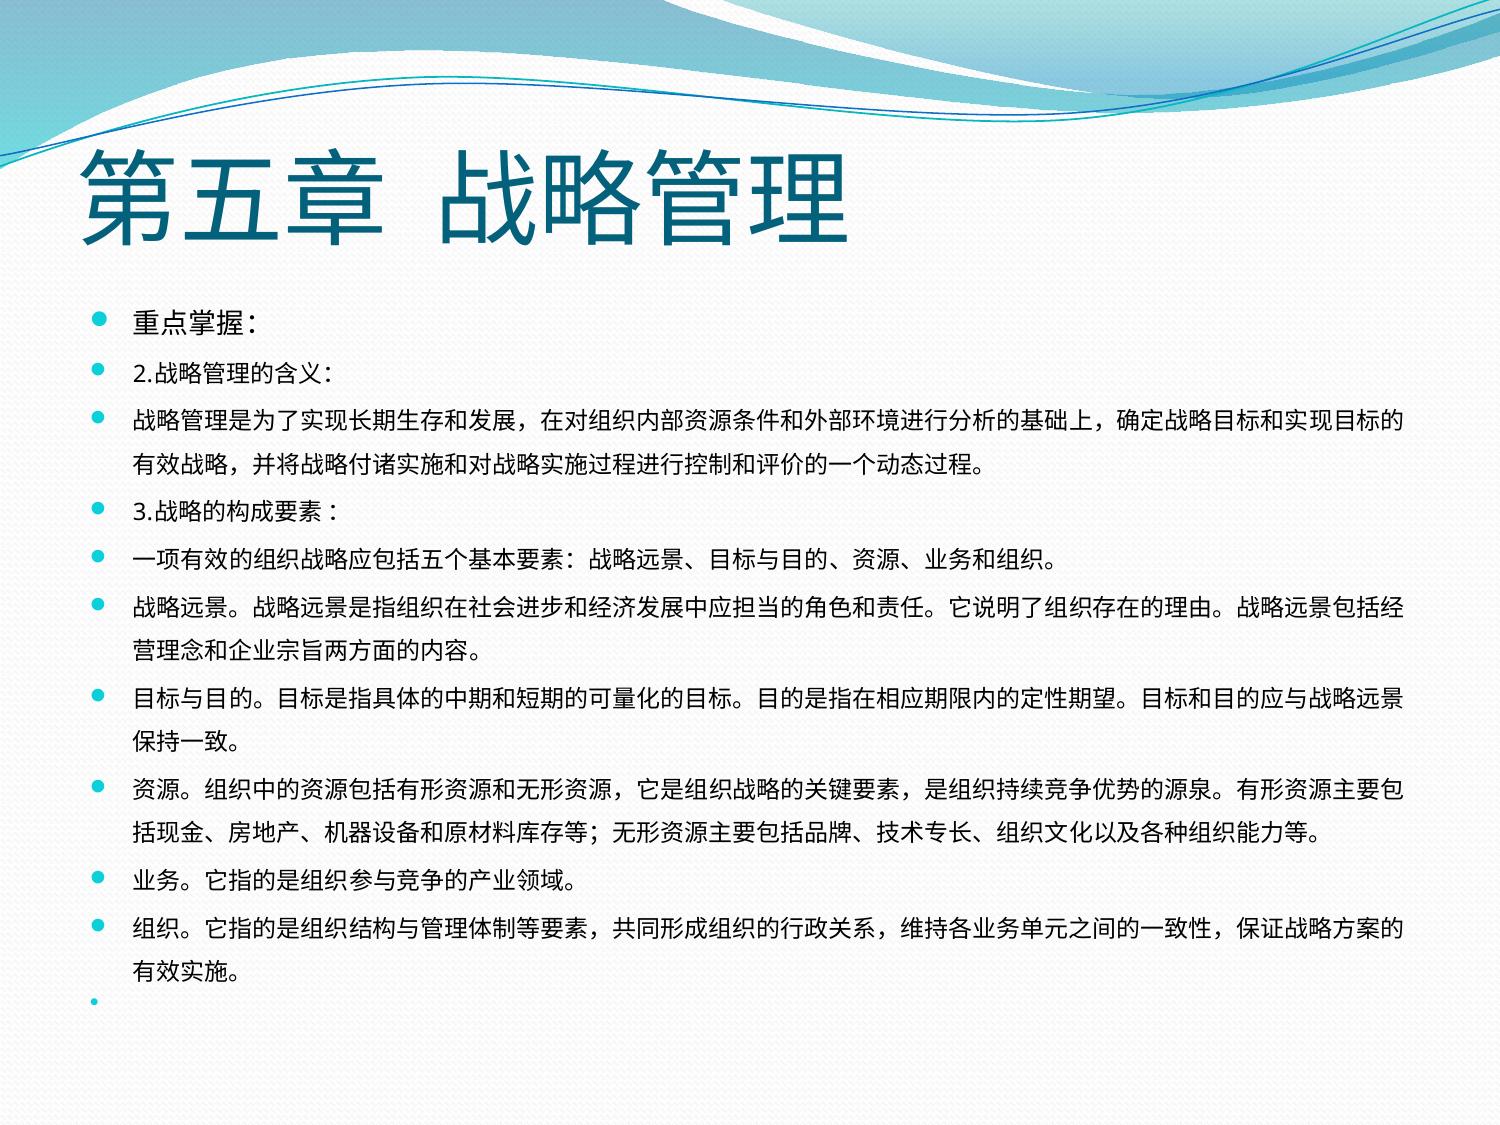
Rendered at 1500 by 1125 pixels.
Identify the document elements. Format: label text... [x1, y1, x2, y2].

title 第五章 战略管理 [75, 70, 1425, 258]
list 重点掌握： 2.战略管理的含义： 战略管理是为了实现长期生存和发展，在对组织内部资源条件和外部环境进行分析的基础上，确定战略目标和实现目标的有效战略，并将战略付诸实施和对战略实施过程进行控制和评价的一个动态过程。 3.战略的构成要素 ： 一项有效的组织战略应包括五个基本要素：战略远景、目标与目的、资源、业务和组织。 战略远景。战略远景是指组织在社会进步和经济发展中应担当的角色和责任。它说明了组织存在的理由。战略远景包括经营理念和企业宗旨两方面的内容。 目标与目的。目标是指具体的中期和短期的可量化的目标。目的是指在相应期限内的定性期望。目标和目的应与战略远景保持一致。 资源。组织中的资源包括有形资源和无形资源，它是组织战略的关键要素，是组织持续竞争优势的源泉。有形资源主要包括现金、房地产、机器设备和原材料库存等；无形资源主要包括品牌、技术专长、组织文化以及各种组织能力等。 业务。它指的是组织参与竞争的产业领域。 组织。它指的是组织结构与管理体制等要素，共同形成组织的行政关系，维持各业务单元之间的一致性，保证战略方案的有效实施。 [75, 281, 1425, 1038]
